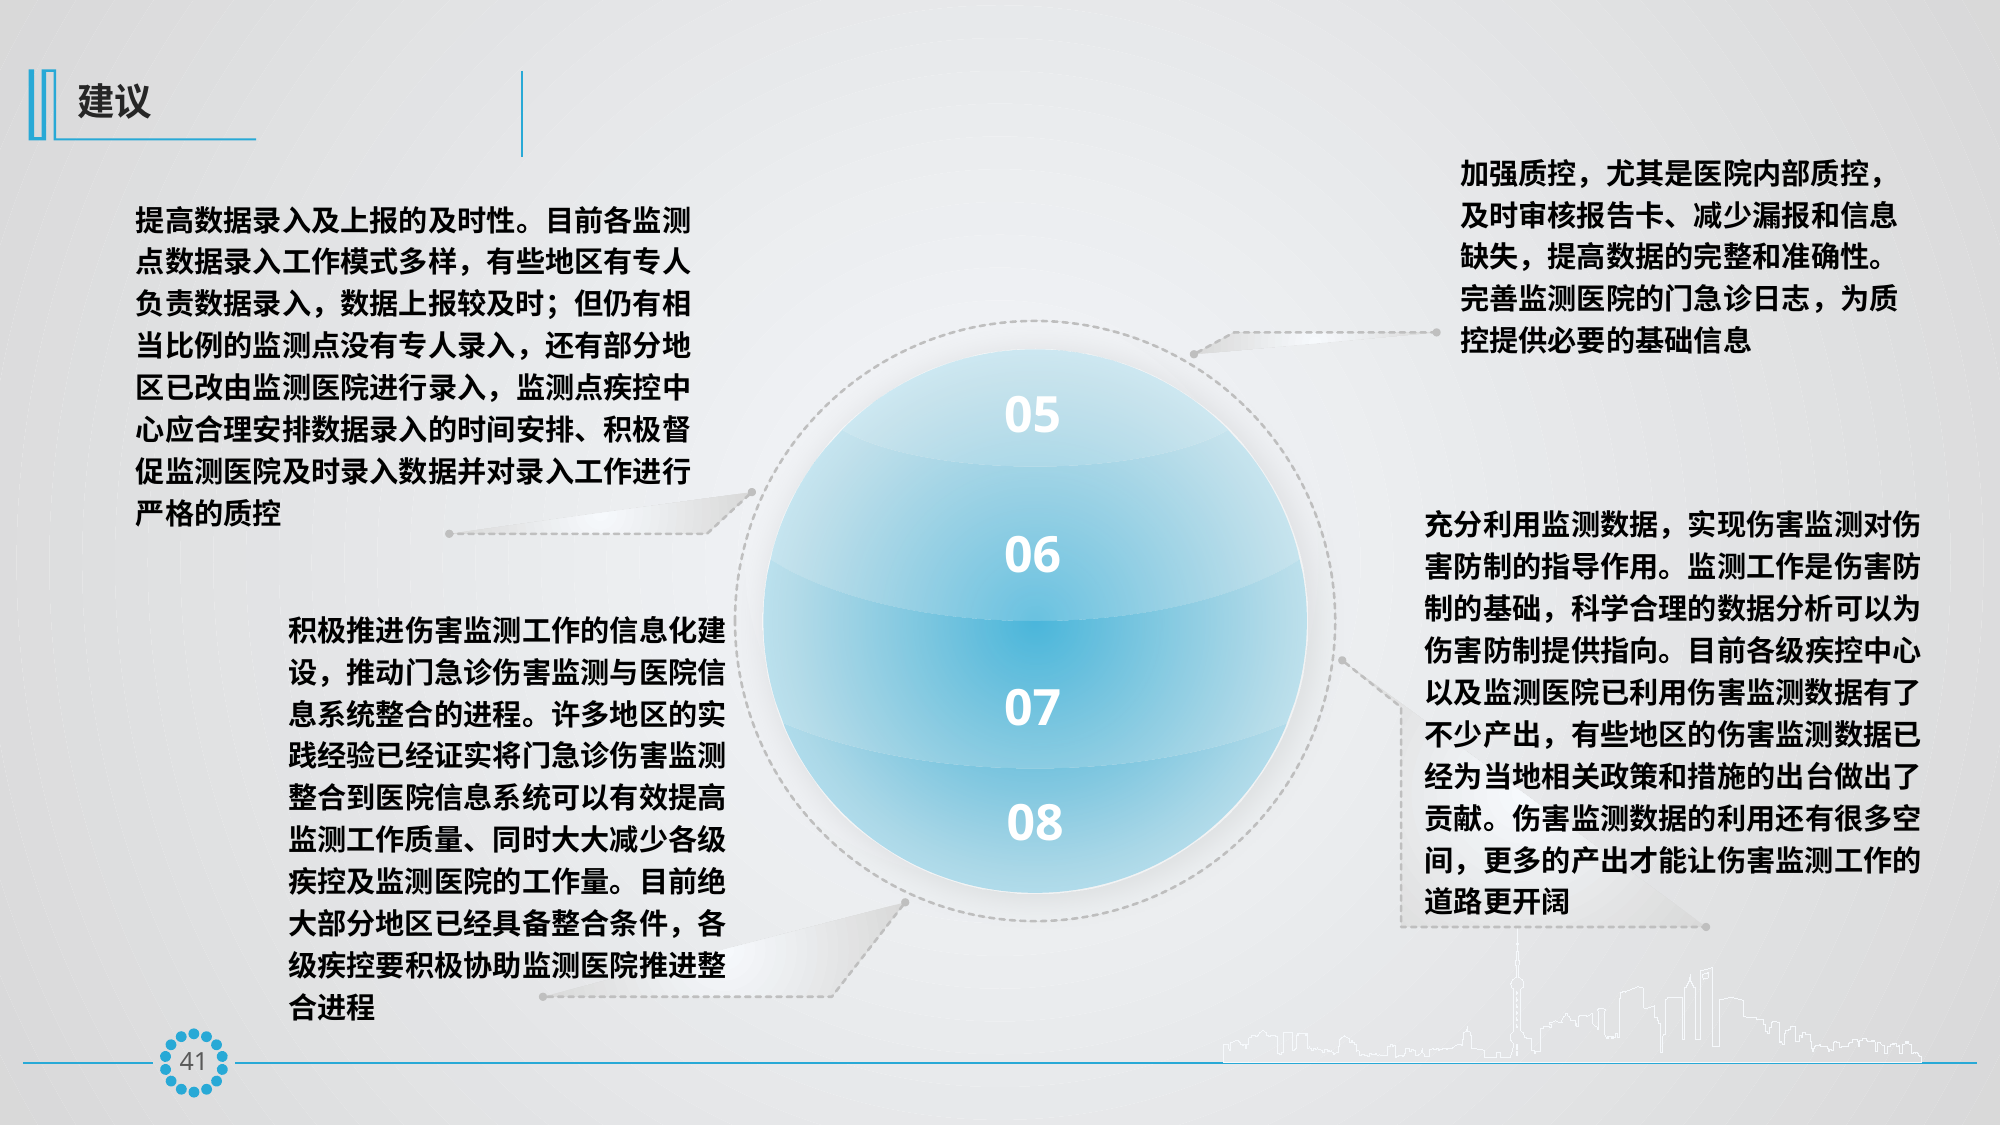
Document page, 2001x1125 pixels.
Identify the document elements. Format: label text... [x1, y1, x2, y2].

slide_number 40 [169, 1039, 218, 1086]
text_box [120, 140, 1950, 1038]
text_box 建议 [62, 70, 250, 130]
